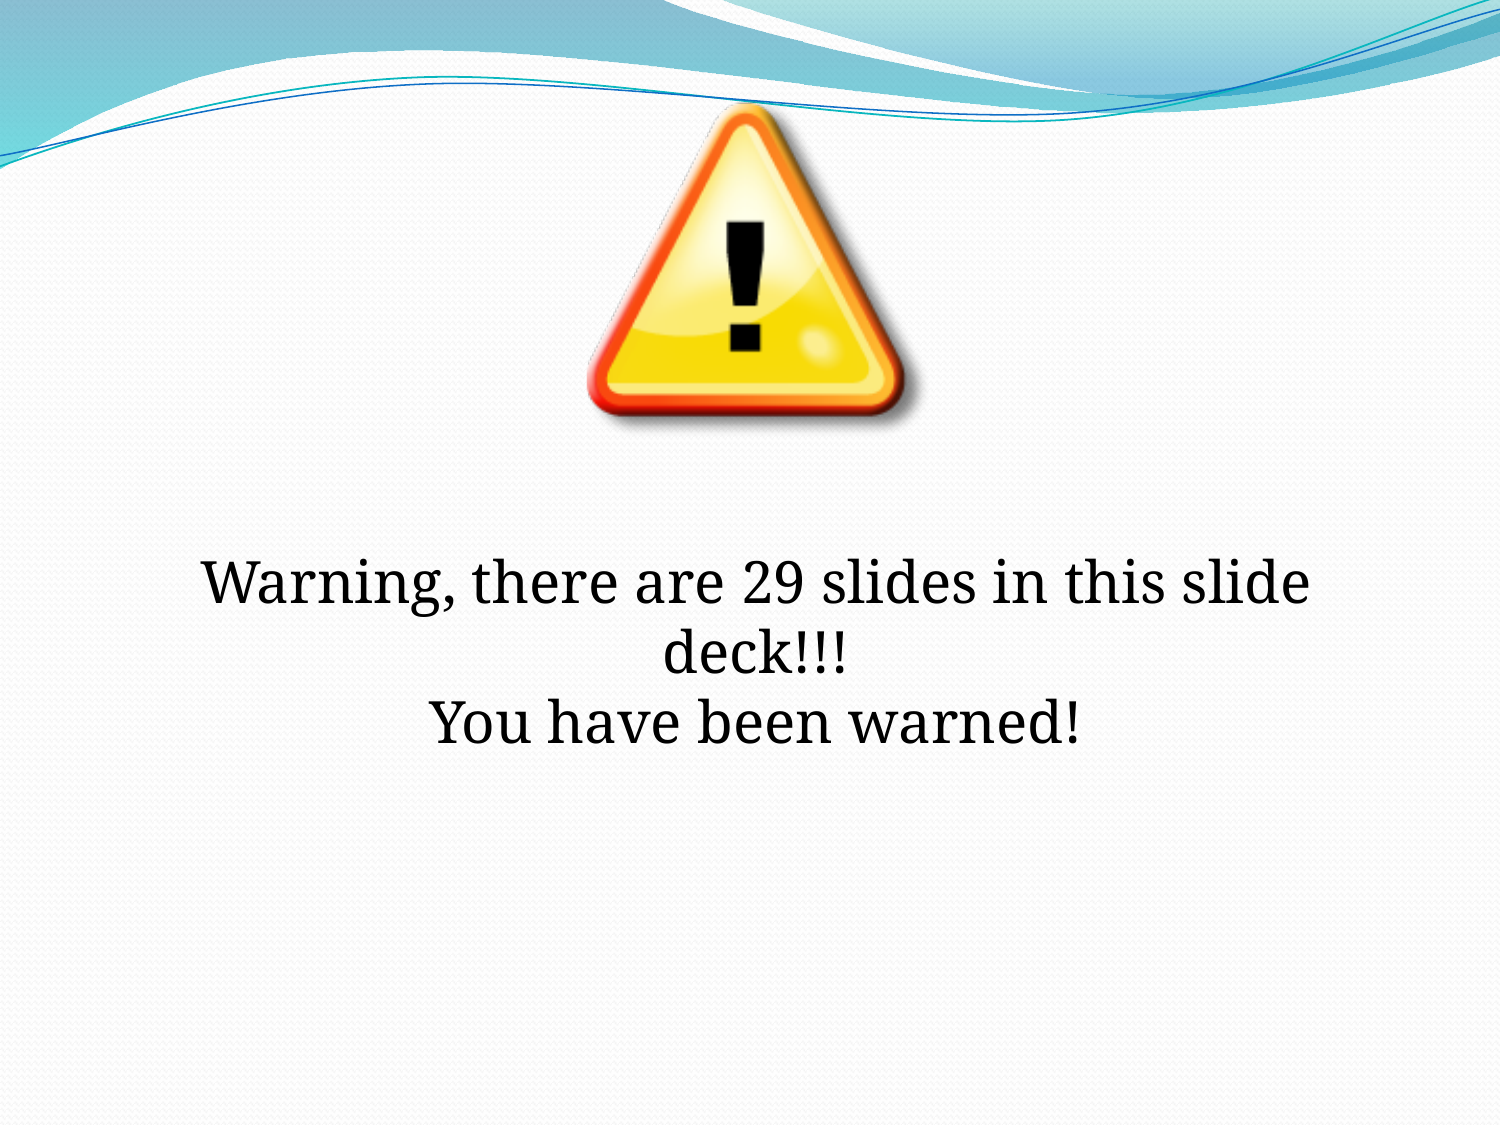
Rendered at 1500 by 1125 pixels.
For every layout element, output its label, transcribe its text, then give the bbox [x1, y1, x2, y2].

text_box Warning, there are 29 slides in this slide deck!!! You have been warned! [124, 537, 1388, 763]
picture [562, 87, 938, 463]
